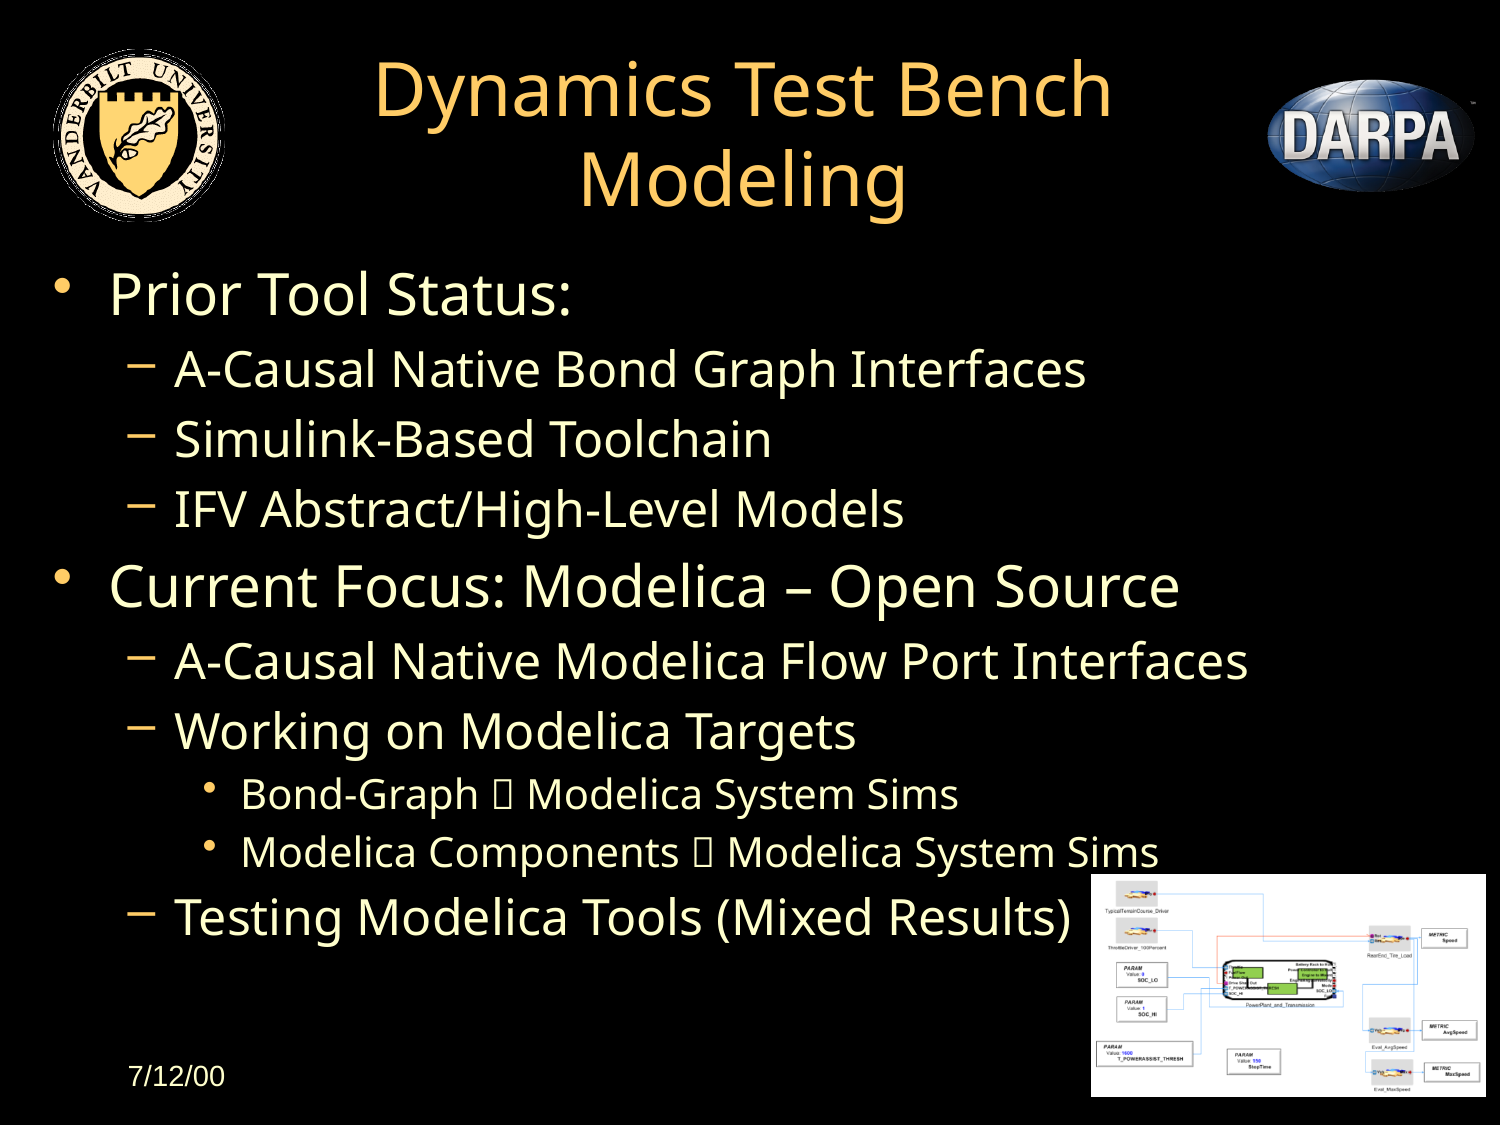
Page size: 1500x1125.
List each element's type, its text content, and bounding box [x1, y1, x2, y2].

slide_number 4 [1074, 1037, 1388, 1113]
title Dynamics Test Bench Modeling [224, 62, 1263, 201]
list Prior Tool Status: A-Causal Native Bond Graph Interfaces Simulink-Based Toolchain IFV Abstract/High-Level Models Current Focus: Modelica – Open Source A-Causal Native Modelica Flow Port Interfaces Working on Modelica Targets Bond-Graph  Modelica System Sims Modelica Components  Modelica System Sims Testing Modelica Tools (Mixed Results) [37, 249, 1313, 1013]
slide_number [112, 1037, 425, 1113]
picture [1264, 77, 1478, 194]
picture [53, 49, 225, 222]
picture [1090, 874, 1487, 1097]
